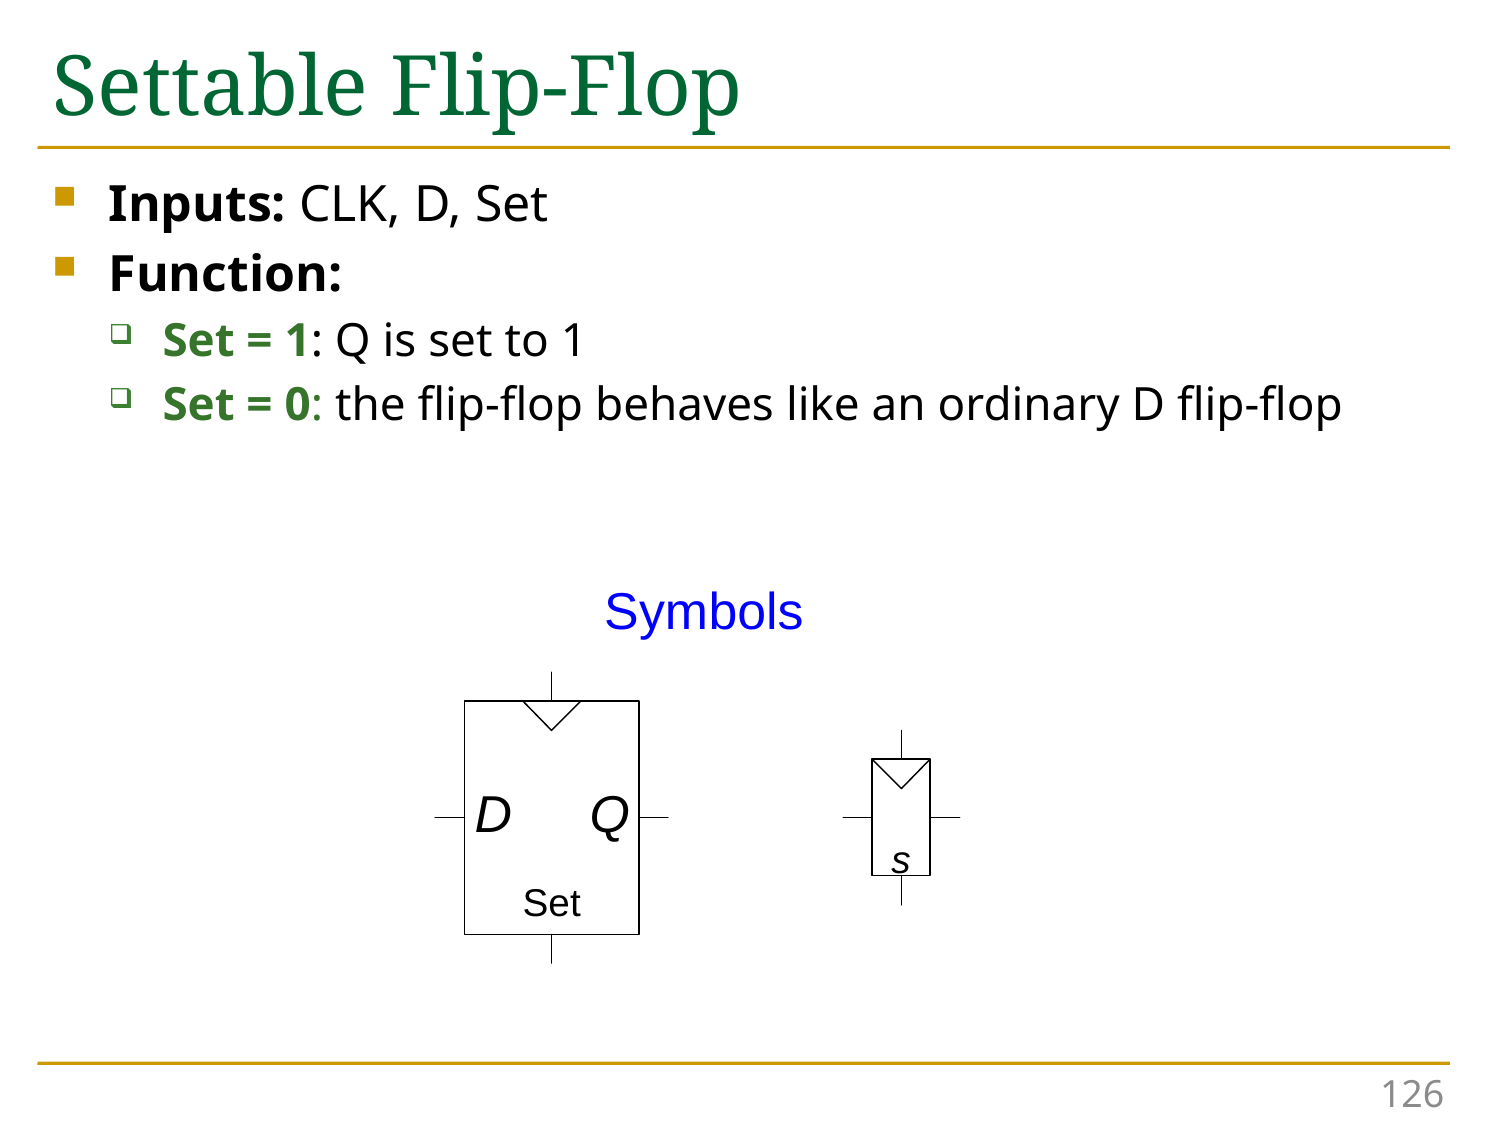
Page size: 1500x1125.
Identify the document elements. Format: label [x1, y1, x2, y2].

text_box [424, 512, 968, 972]
title [37, 24, 1450, 163]
slide_number [1121, 1066, 1460, 1125]
list [37, 163, 1450, 1016]
